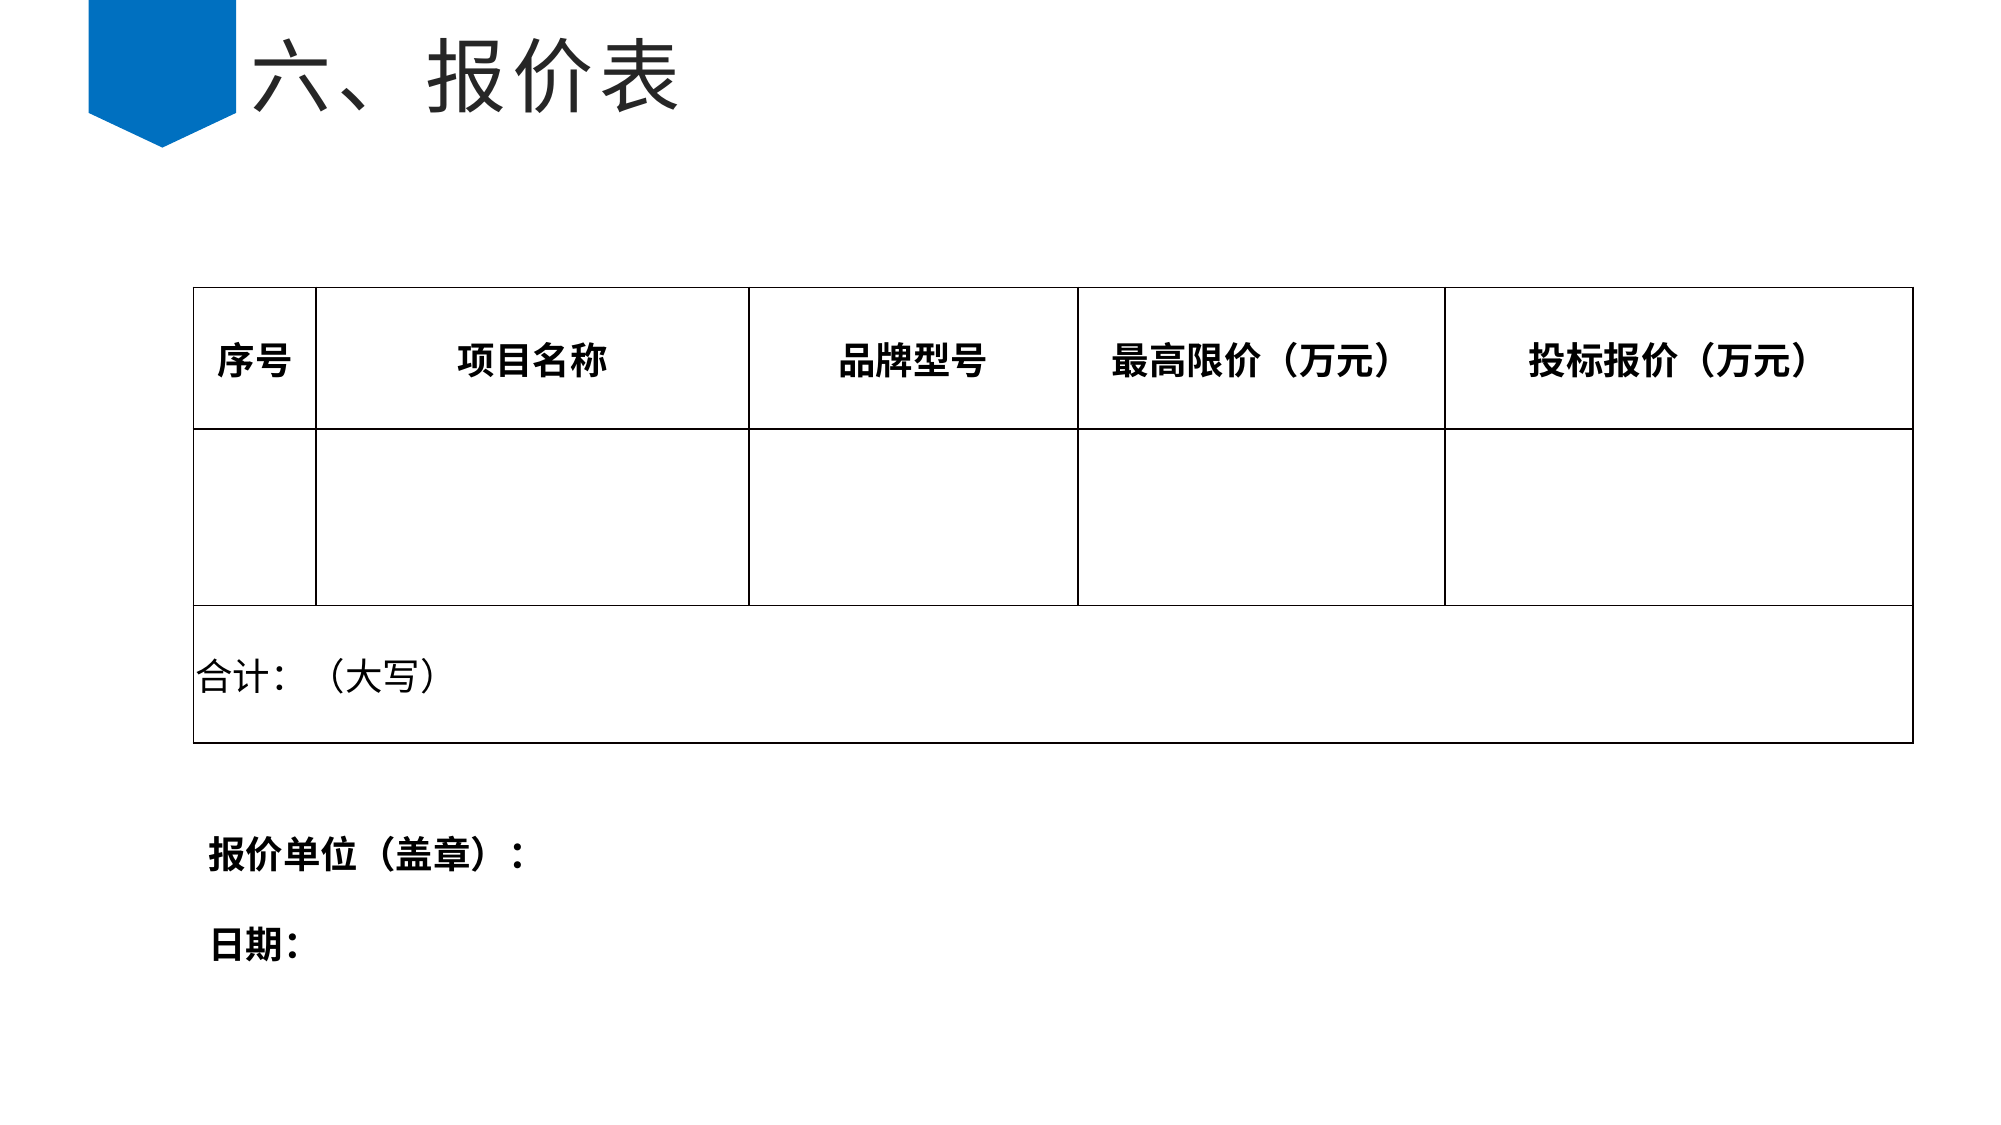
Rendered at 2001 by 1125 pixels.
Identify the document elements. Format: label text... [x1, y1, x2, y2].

title 六、报价表 [236, 15, 1913, 132]
table_header 项目名称 [317, 288, 748, 428]
text_box [87, 0, 238, 149]
table_header 投标报价（万元） [1446, 288, 1912, 428]
table_header 序号 [194, 288, 315, 428]
table_cell [1079, 430, 1444, 605]
text_box 报价单位（盖章）： 日期： [193, 823, 1566, 973]
table_cell [1446, 430, 1912, 605]
table_cell 合计：（大写） [194, 606, 1912, 742]
table_header 最高限价（万元） [1079, 288, 1444, 428]
table_cell [317, 430, 748, 605]
table_cell [750, 430, 1077, 605]
table_cell [194, 430, 315, 605]
text_box [105, 238, 1782, 868]
table_header 品牌型号 [750, 288, 1077, 428]
